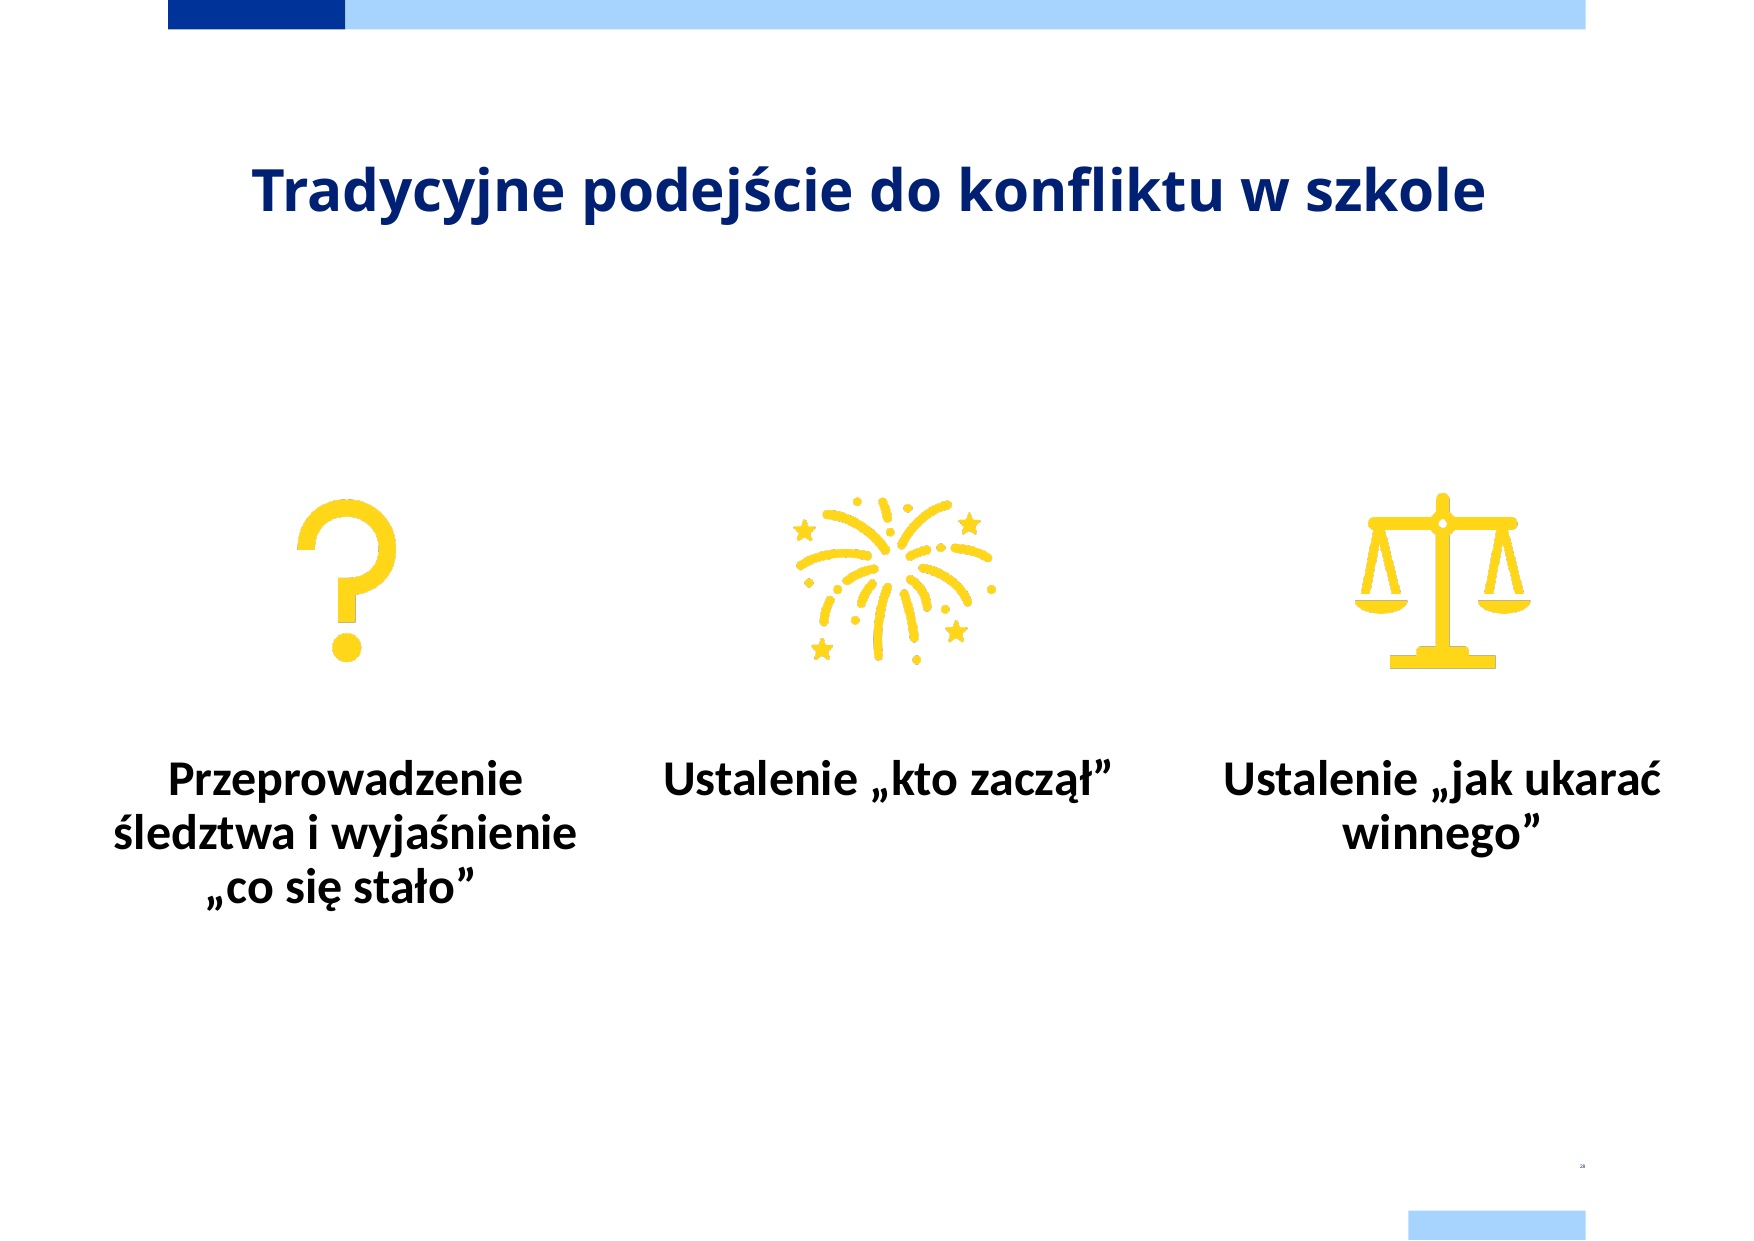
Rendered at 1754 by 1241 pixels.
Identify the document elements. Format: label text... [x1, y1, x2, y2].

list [61, 230, 1728, 1164]
title Tradycyjne podejście do konfliktu w szkole [168, 147, 1586, 230]
slide_number 28 [1408, 1164, 1586, 1182]
